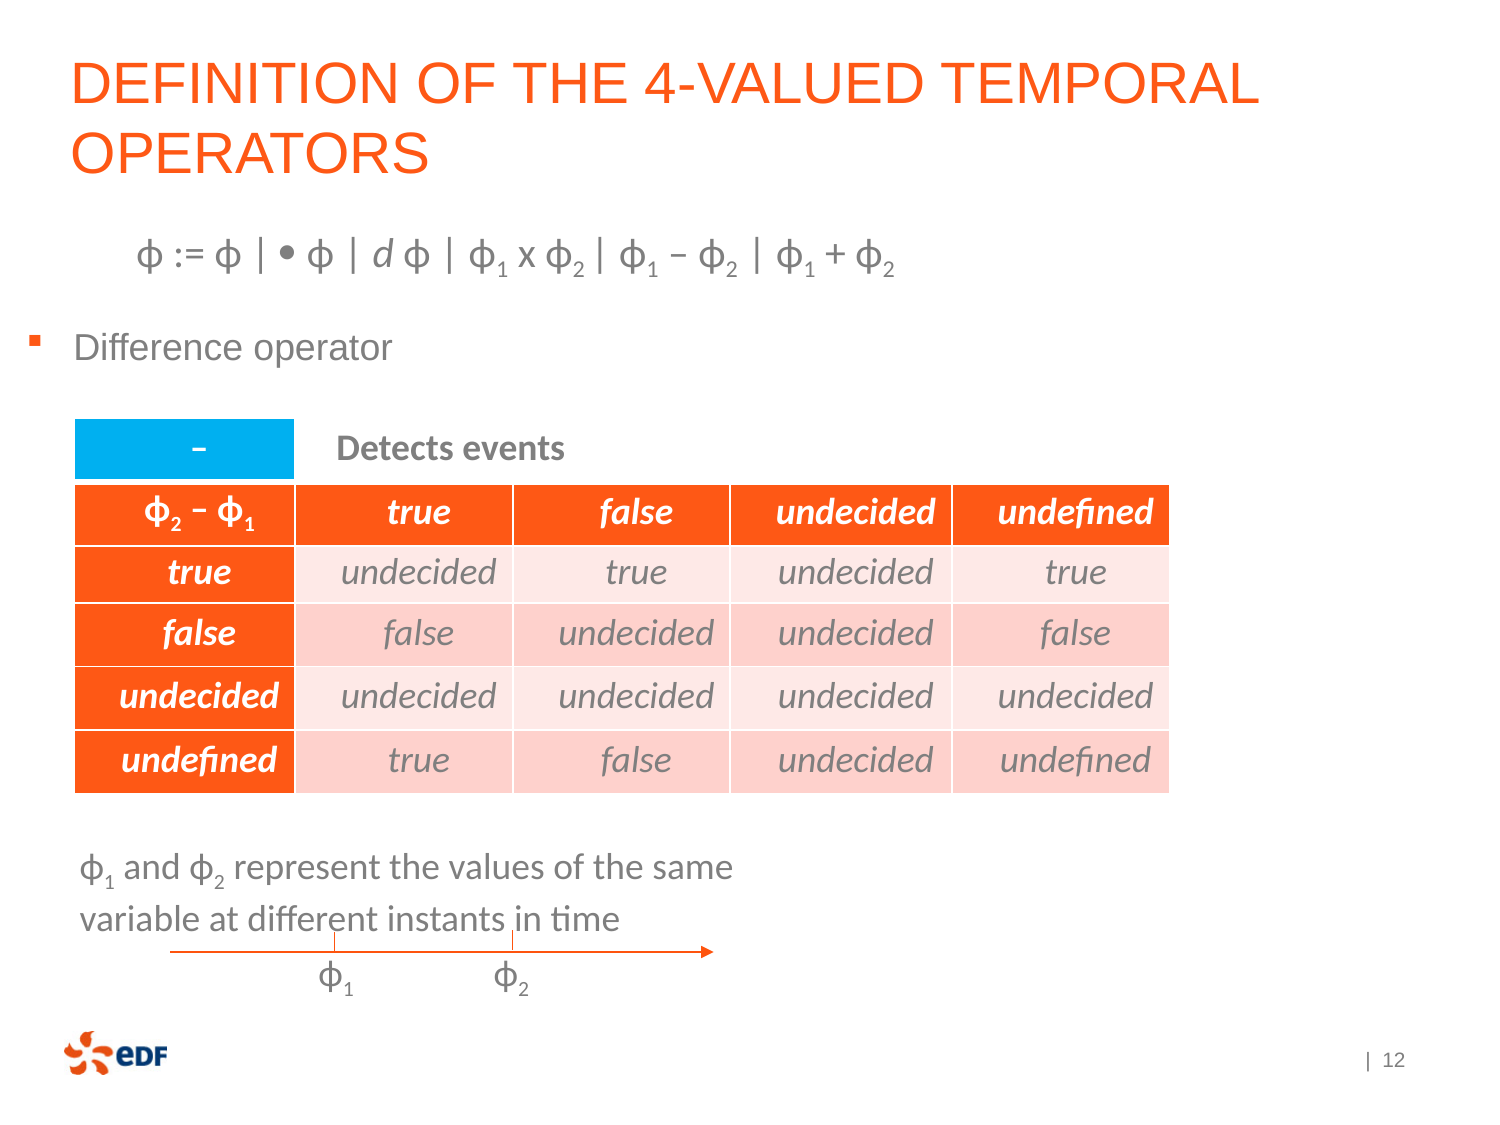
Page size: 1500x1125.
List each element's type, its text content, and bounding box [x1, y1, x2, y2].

table_cell undecided [514, 667, 729, 729]
table_cell undecided [296, 547, 512, 602]
picture [64, 1031, 167, 1075]
table_cell false [75, 604, 294, 666]
table_cell undecided [731, 485, 951, 545]
table_cell undecided [514, 604, 729, 666]
table_cell true [75, 547, 294, 602]
table_cell undecided [296, 667, 512, 729]
table_cell true [296, 731, 512, 793]
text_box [73, 842, 783, 1003]
table_cell false [514, 485, 729, 545]
table_cell undecided [731, 604, 951, 666]
table_cell ϕ2 – ϕ1 [75, 485, 294, 545]
table_cell undecided [953, 667, 1169, 729]
table_cell undefined [75, 731, 294, 793]
table_cell undecided [731, 547, 951, 602]
table_cell undecided [731, 667, 951, 729]
table_header Detects events [296, 419, 1169, 479]
table_cell true [514, 547, 729, 602]
table_cell undefined [953, 485, 1169, 545]
table_cell false [953, 604, 1169, 666]
table_cell true [296, 485, 512, 545]
table_cell undecided [75, 667, 294, 729]
table_cell true [953, 547, 1169, 602]
table_header – [75, 419, 294, 479]
table_cell false [296, 604, 512, 666]
text_box ϕ := ϕ |  ϕ | d ϕ | ϕ1 x ϕ2 | ϕ1 – ϕ2 | ϕ1 + ϕ2 [88, 225, 943, 283]
table_cell undecided [731, 731, 951, 793]
table_cell false [514, 731, 729, 793]
text_box Difference operator [20, 323, 1424, 369]
title Definition of the 4-valued temporal operators [64, 45, 1436, 185]
table_cell undefined [953, 731, 1169, 793]
